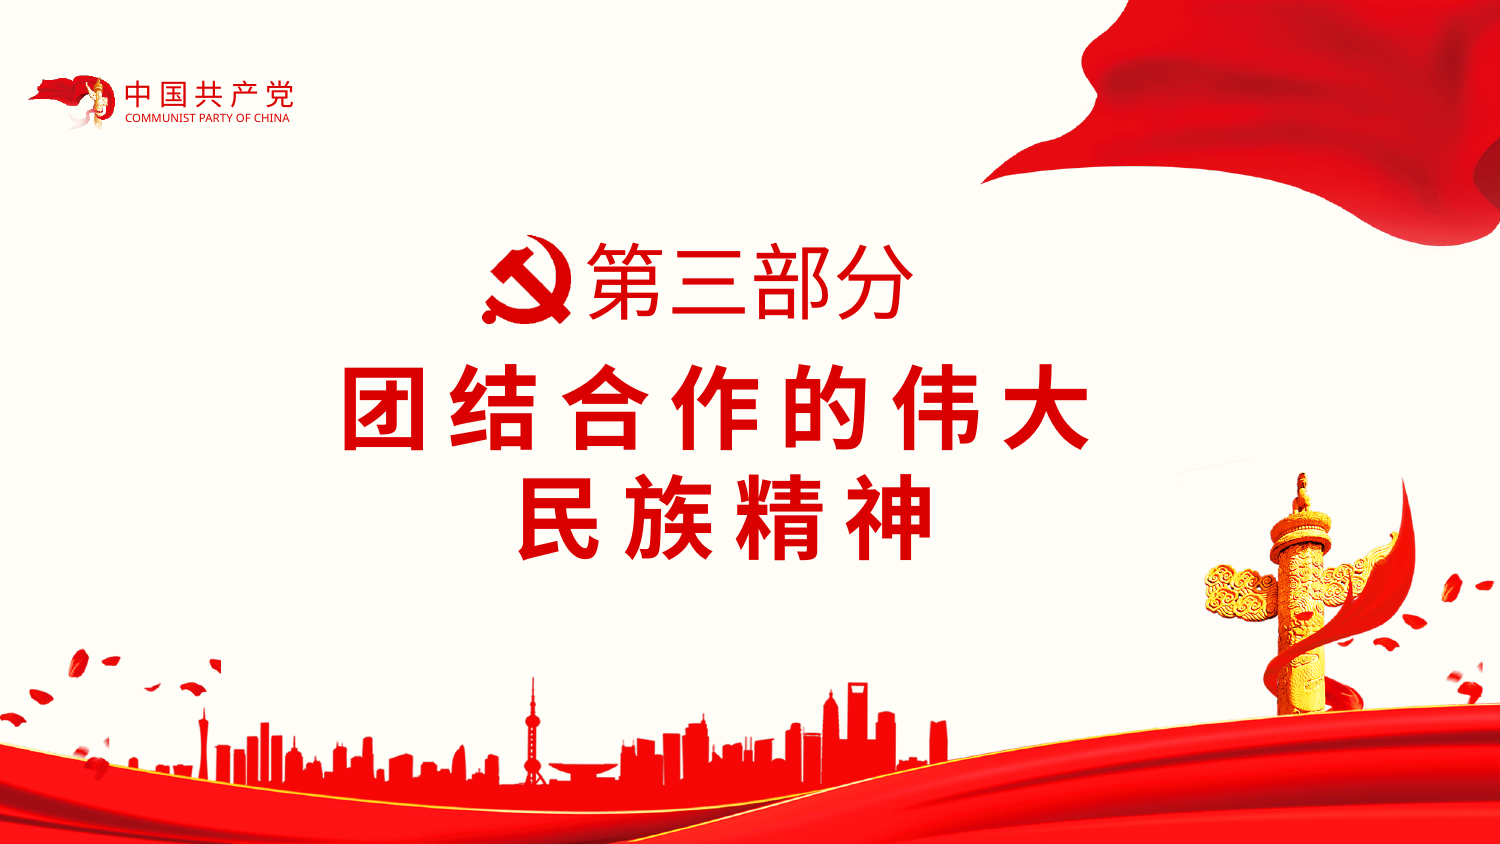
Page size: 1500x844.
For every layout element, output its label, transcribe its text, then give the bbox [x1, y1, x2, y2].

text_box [24, 69, 315, 134]
picture [962, 0, 1500, 279]
text_box 第三部分 [563, 222, 938, 338]
picture [482, 235, 571, 324]
picture [0, 458, 1500, 844]
text_box 团结合作的伟大民族精神 [312, 361, 1138, 458]
